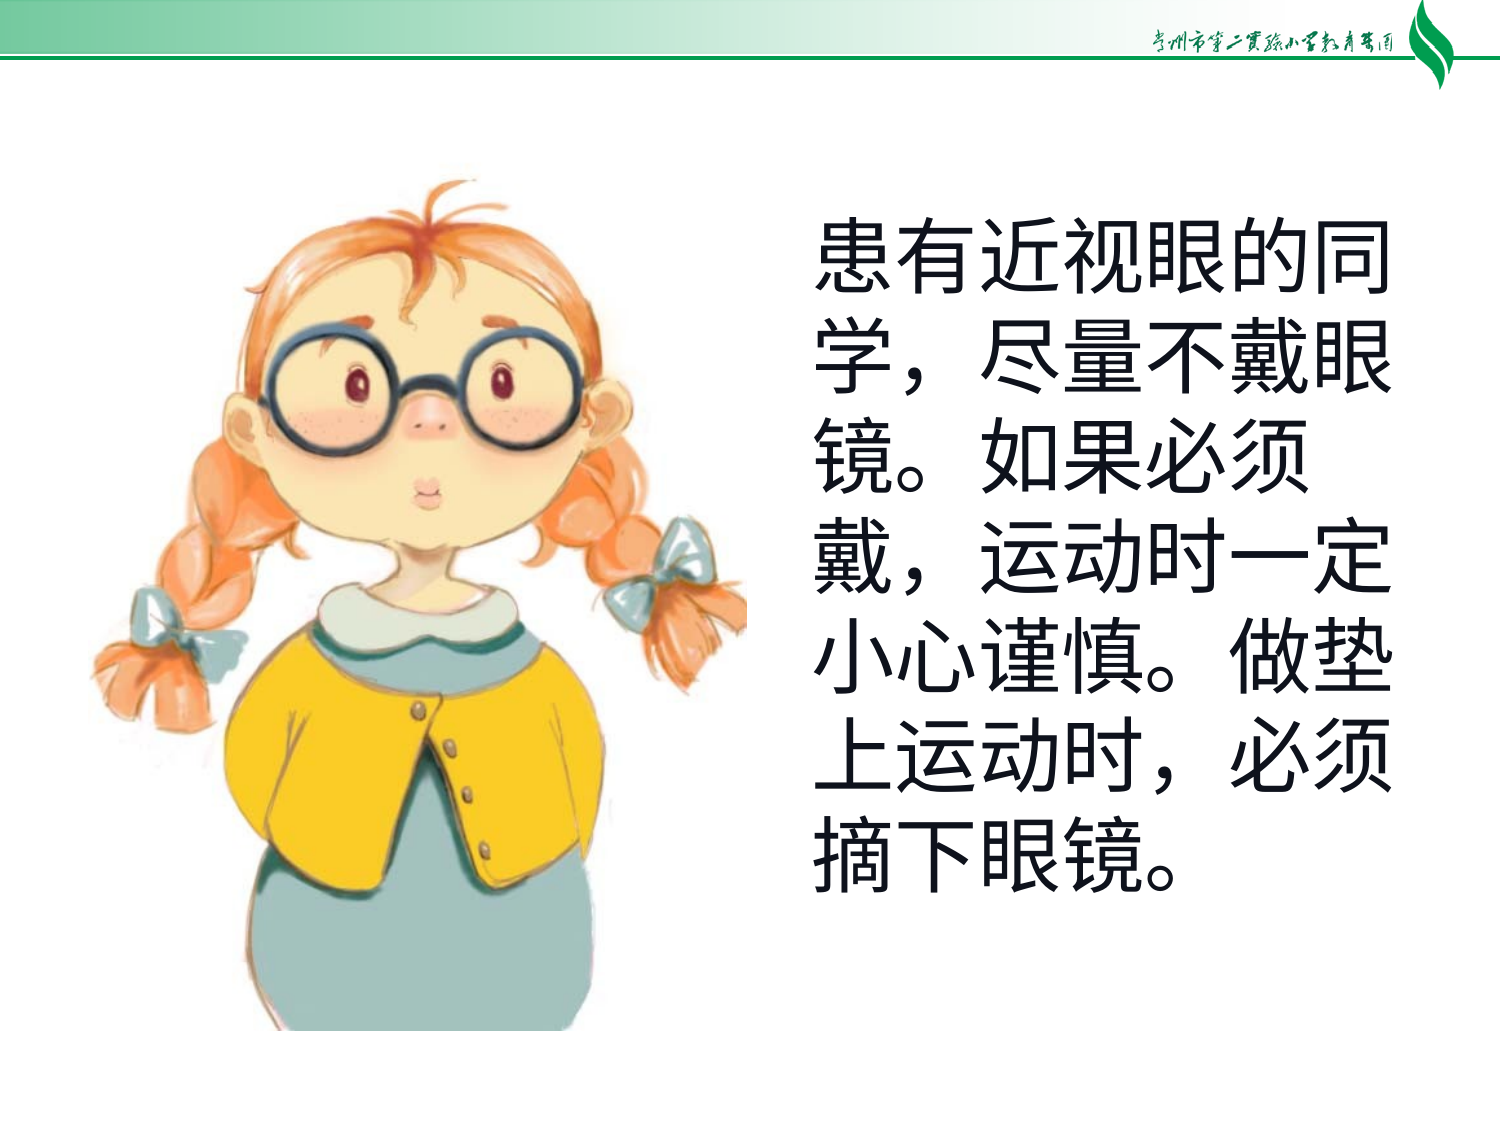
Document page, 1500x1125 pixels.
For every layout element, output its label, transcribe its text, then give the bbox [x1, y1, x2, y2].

text_box 患有近视眼的同学，尽量不戴眼镜。如果必须戴，运动时一定小心谨慎。做垫上运动时，必须摘下眼镜。 [797, 196, 1442, 911]
picture [0, 0, 1500, 1125]
